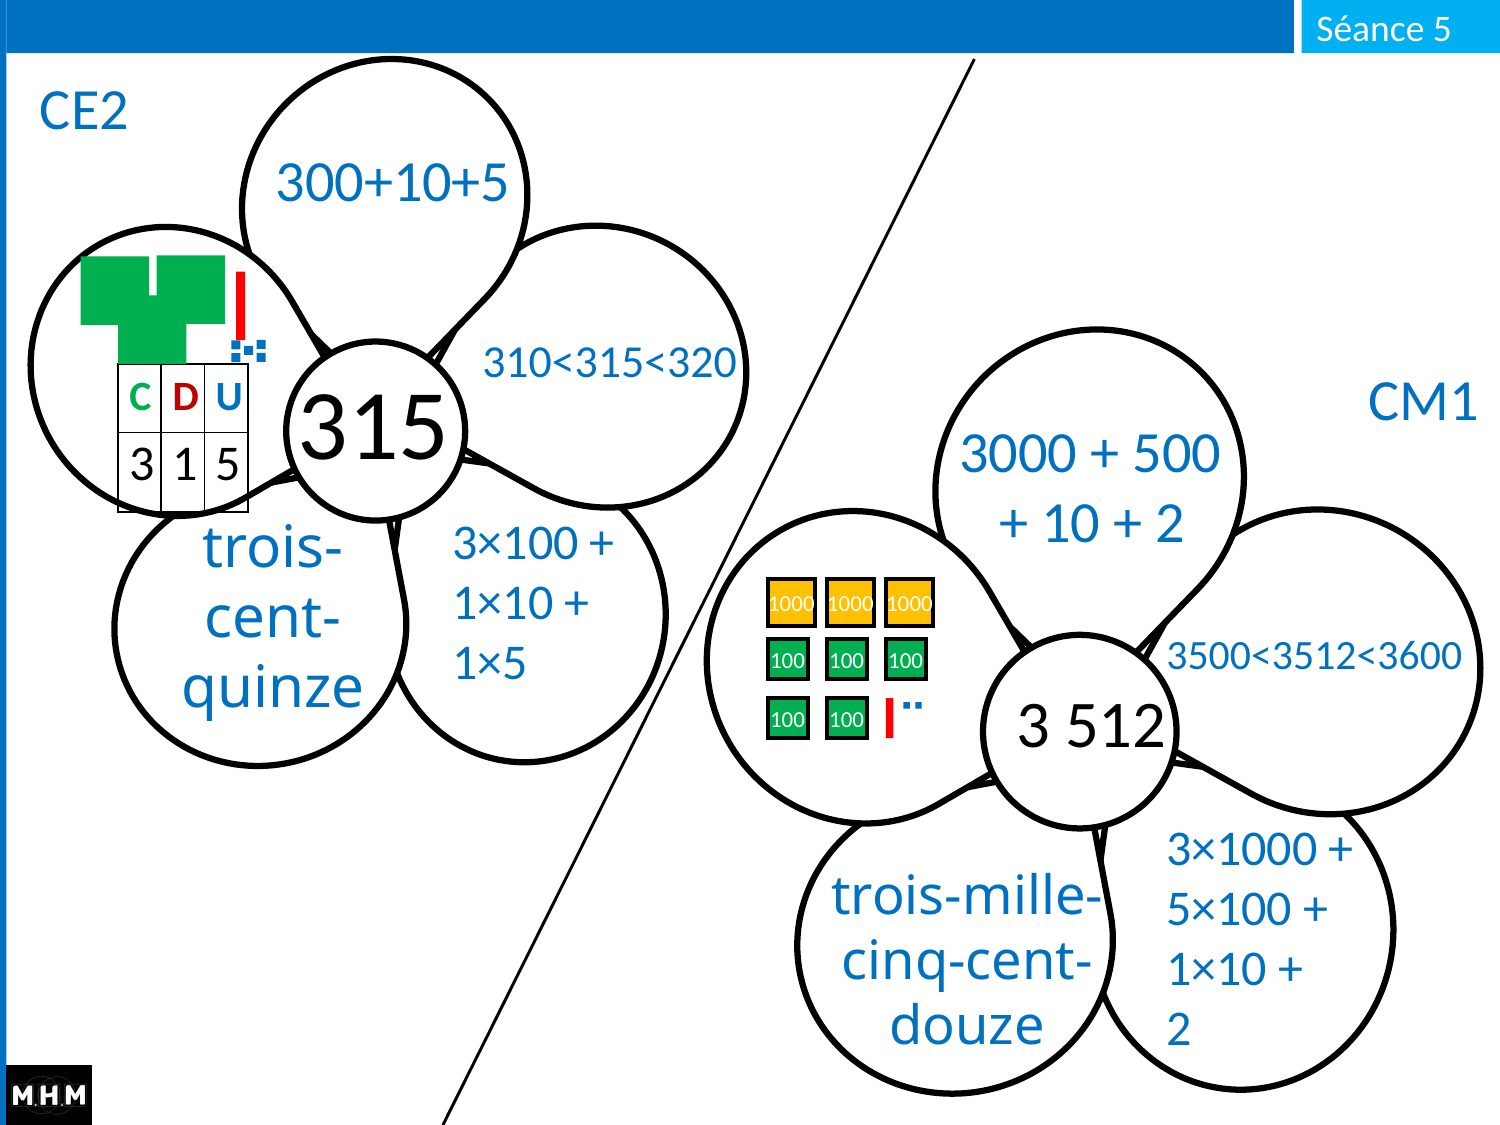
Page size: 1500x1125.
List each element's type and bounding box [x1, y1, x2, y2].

picture [6, 1065, 92, 1125]
text_box [0, 0, 798, 791]
text_box [649, 265, 1500, 1121]
